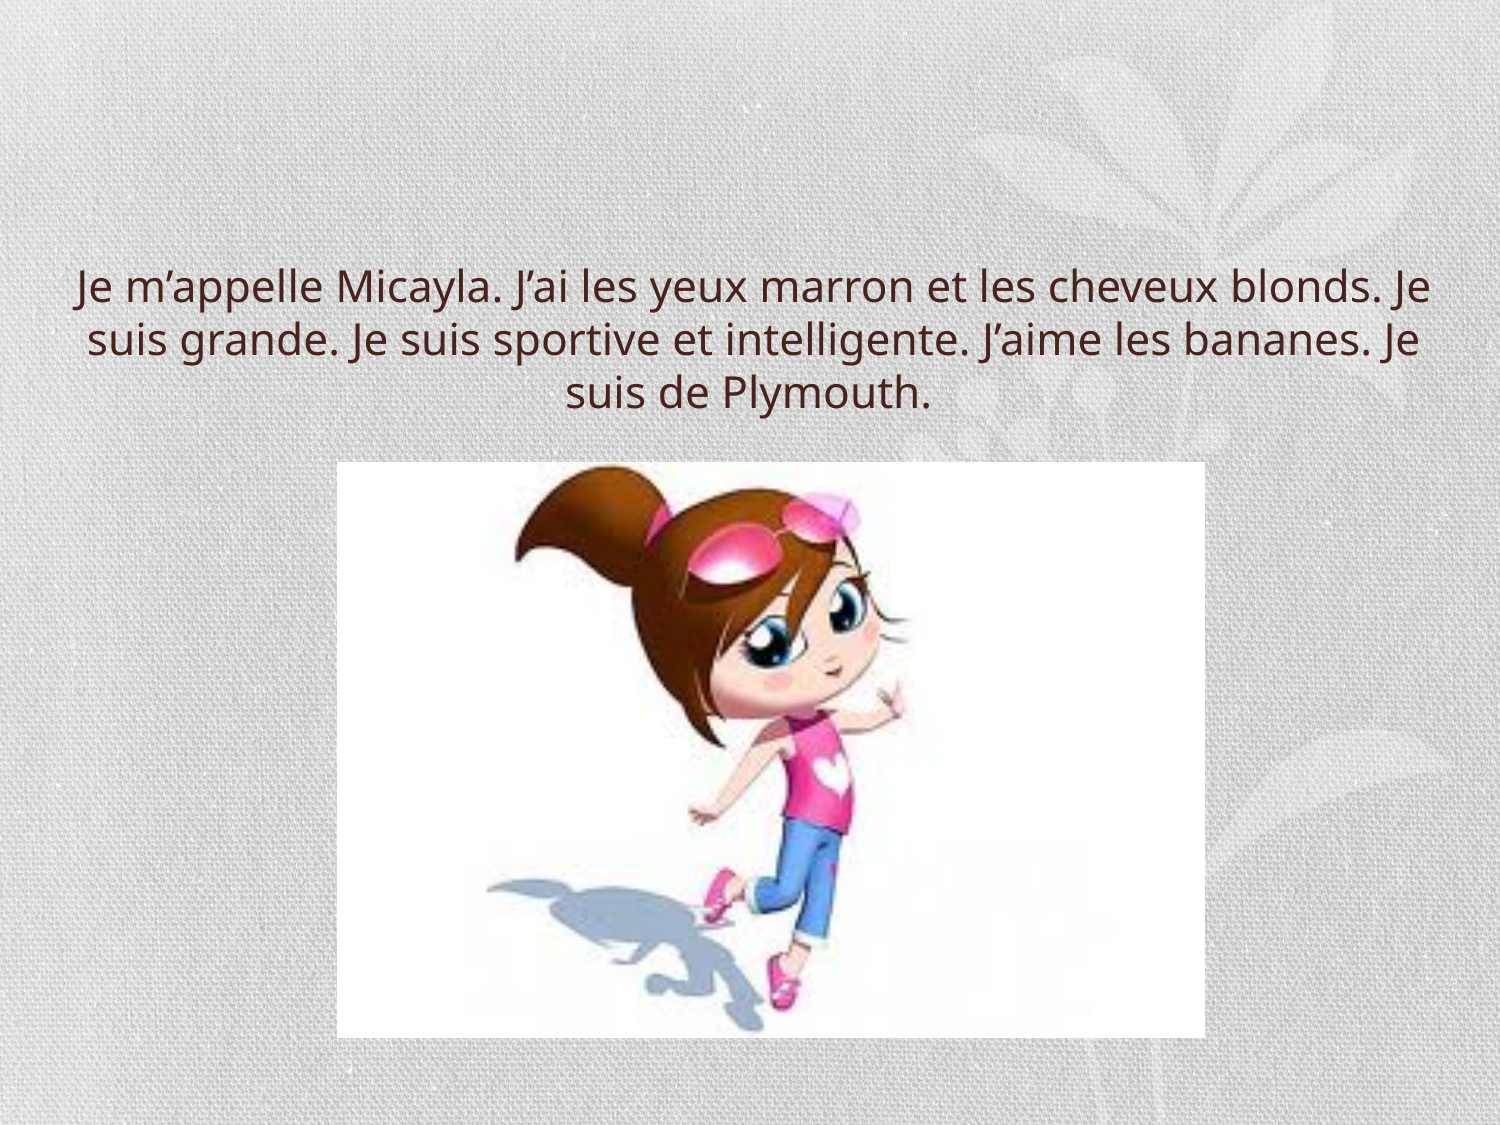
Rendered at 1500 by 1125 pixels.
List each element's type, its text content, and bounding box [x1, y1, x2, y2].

title Je m’appelle Micayla. J’ai les yeux marron et les cheveux blonds. Je suis grande. Je suis sportive et intelligente. J’aime les bananes. Je suis de Plymouth. [50, 249, 1460, 425]
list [337, 462, 1205, 1038]
